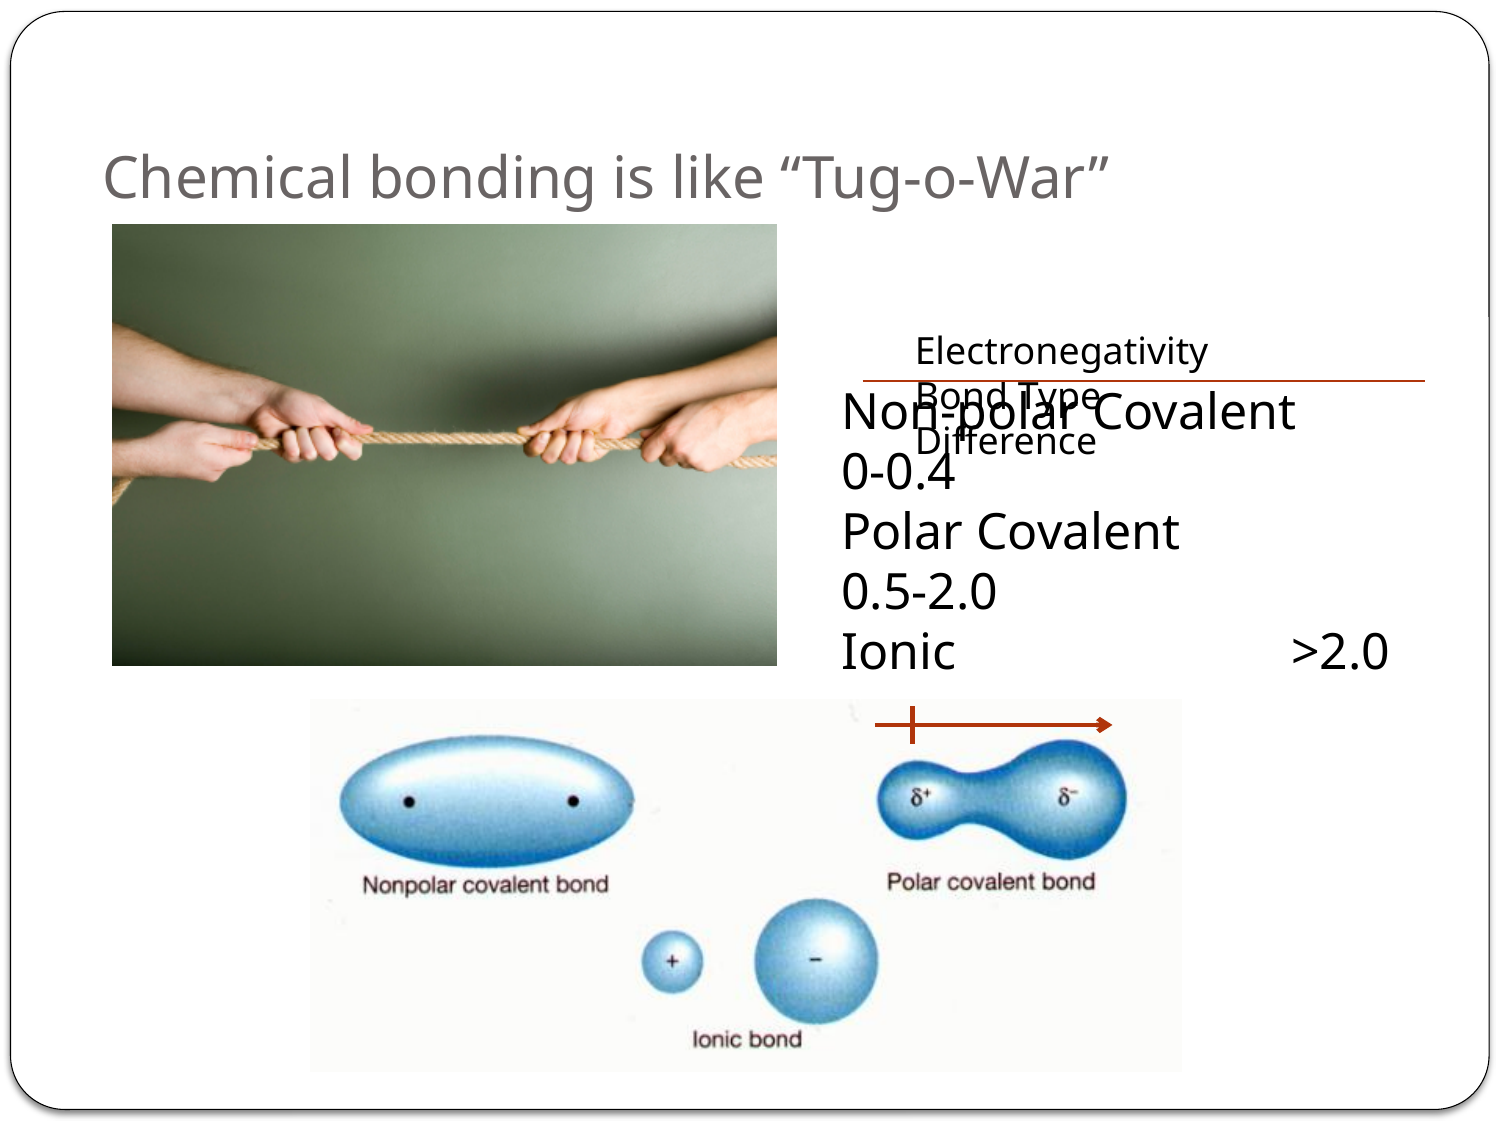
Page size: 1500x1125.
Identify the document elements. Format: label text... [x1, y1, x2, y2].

picture [112, 224, 777, 666]
text_box Electronegativity Bond Type Difference [900, 274, 1463, 470]
title Chemical bonding is like “Tug-o-War” [87, 37, 1363, 225]
text_box Non-polar Covalent 0-0.4 Polar Covalent 0.5-2.0 Ionic >2.0 [826, 312, 1463, 688]
picture [310, 699, 1182, 1073]
